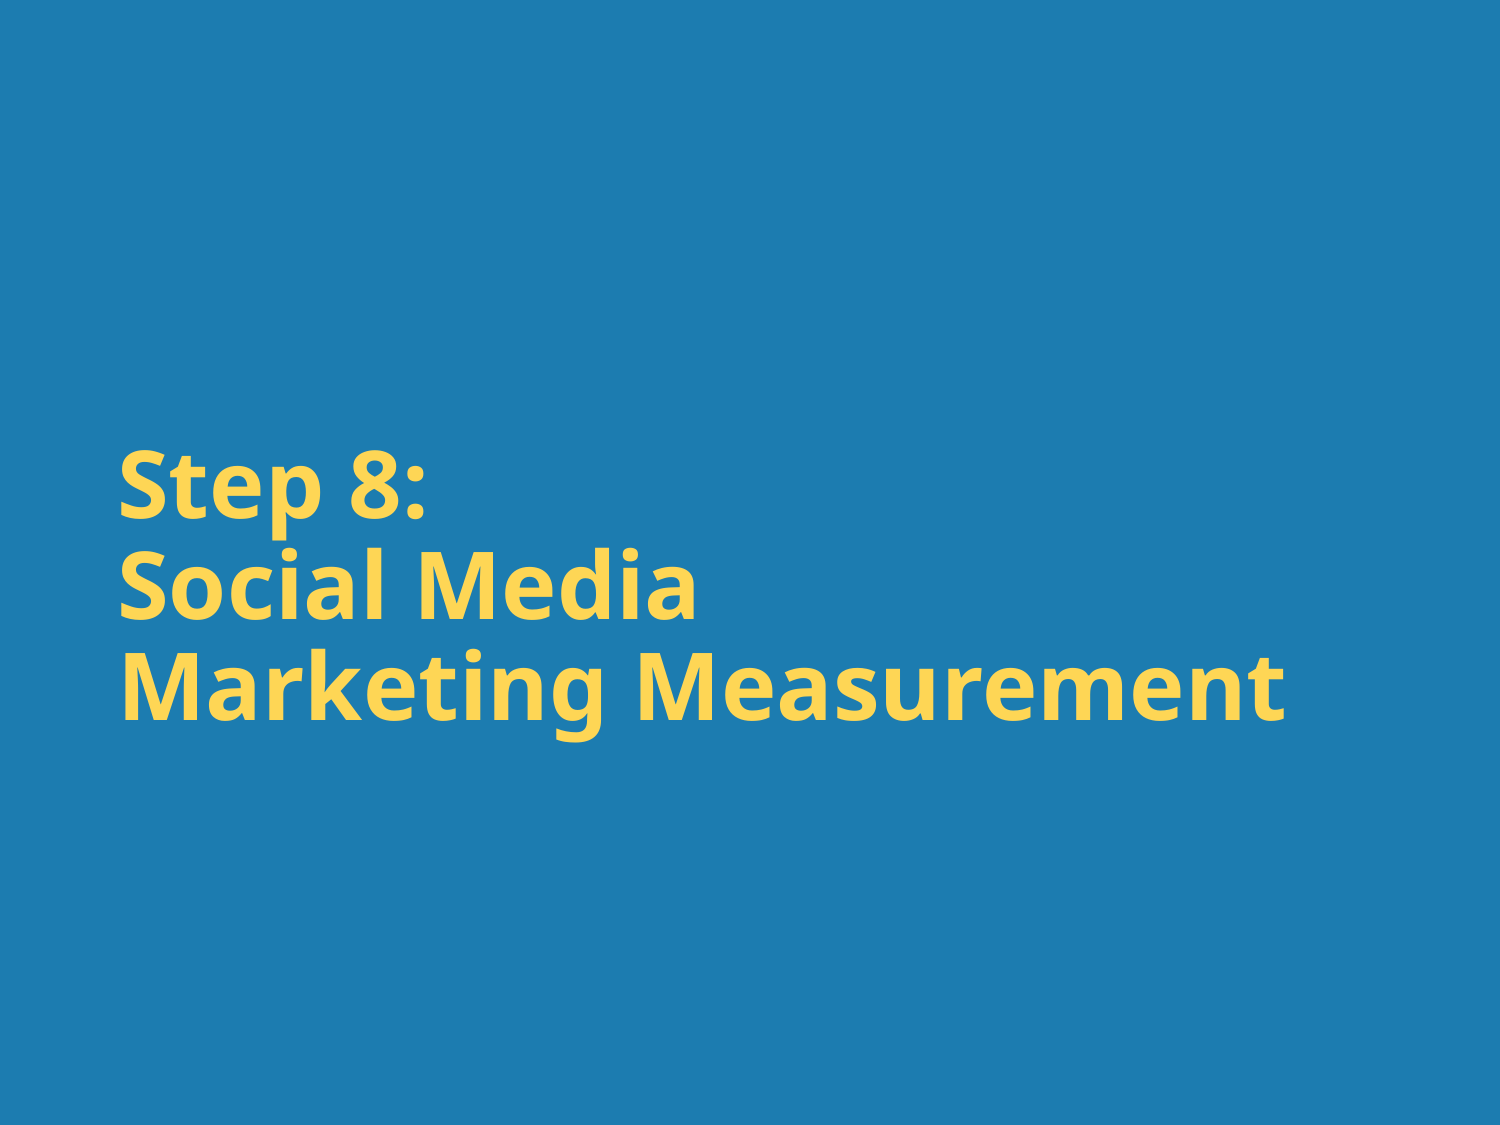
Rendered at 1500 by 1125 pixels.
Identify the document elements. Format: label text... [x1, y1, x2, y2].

title Step 8: Social Media Marketing Measurement [102, 280, 1397, 749]
